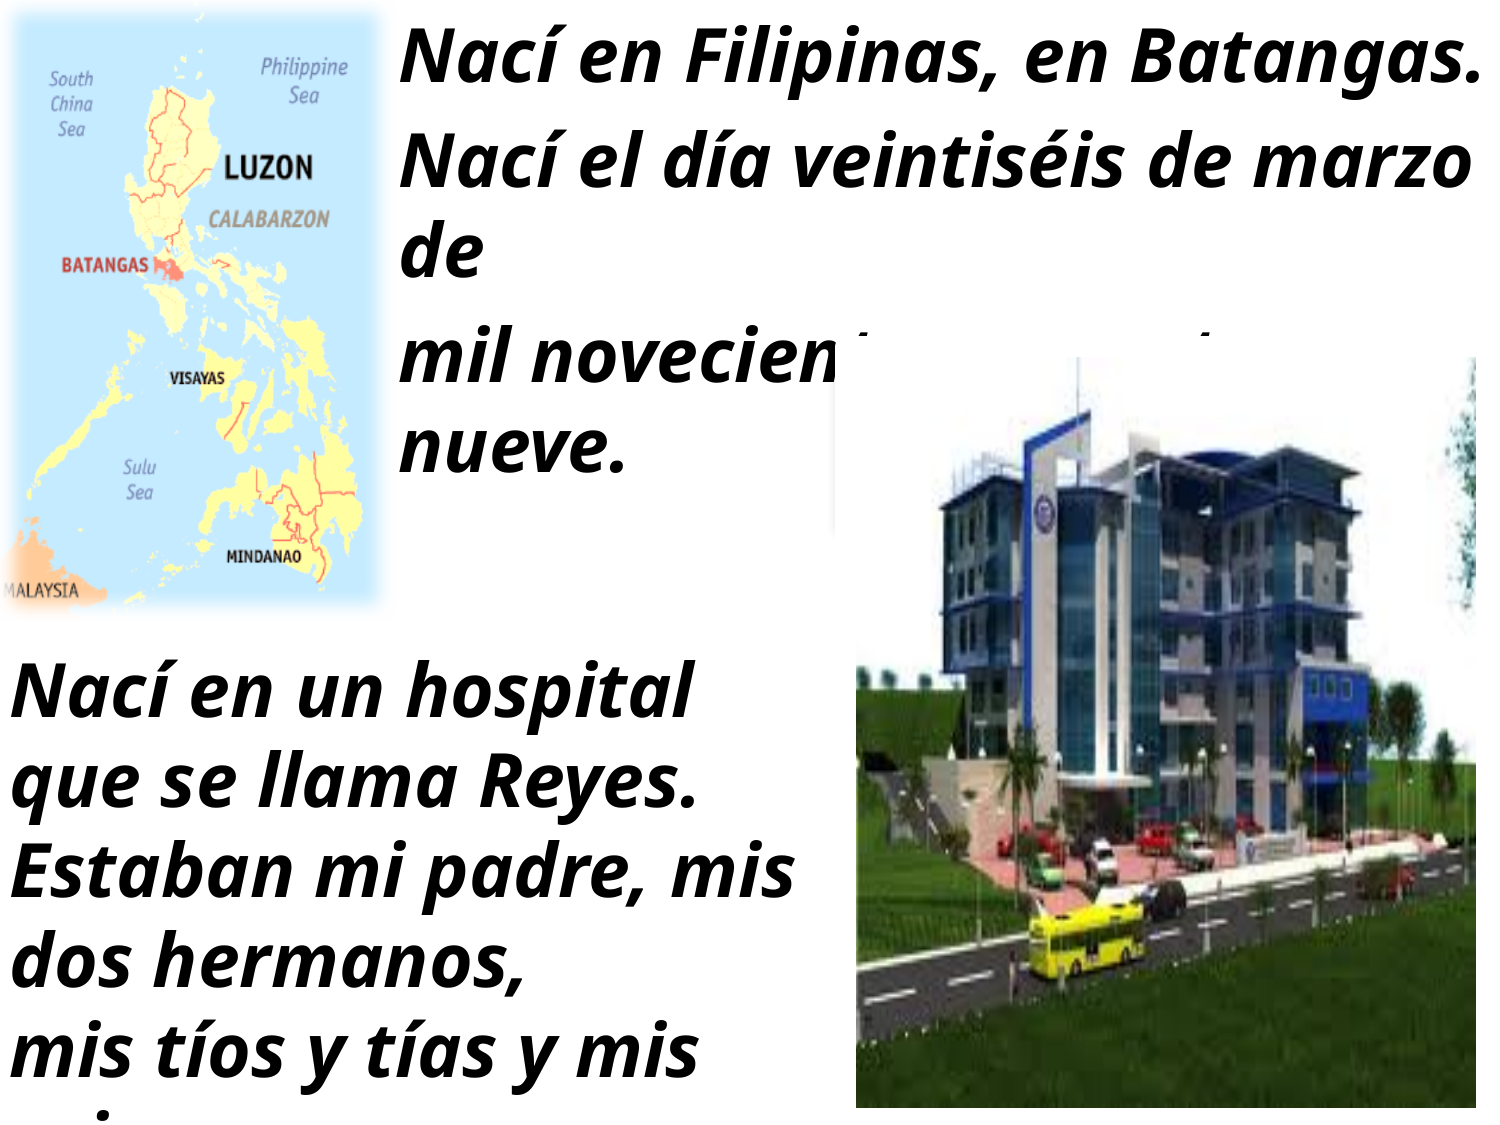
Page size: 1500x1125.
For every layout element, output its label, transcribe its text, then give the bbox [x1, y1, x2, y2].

picture [0, 0, 396, 622]
list Nací en Filipinas, en Batangas. Nací el día veintiséis de marzo de mil novecientos noventa y nueve. [399, 0, 1500, 743]
text_box Nací en un hospital que se llama Reyes. Estaban mi padre, mis dos hermanos, mis tíos y tías y mis primos. [0, 545, 845, 1125]
picture [855, 356, 1477, 1109]
